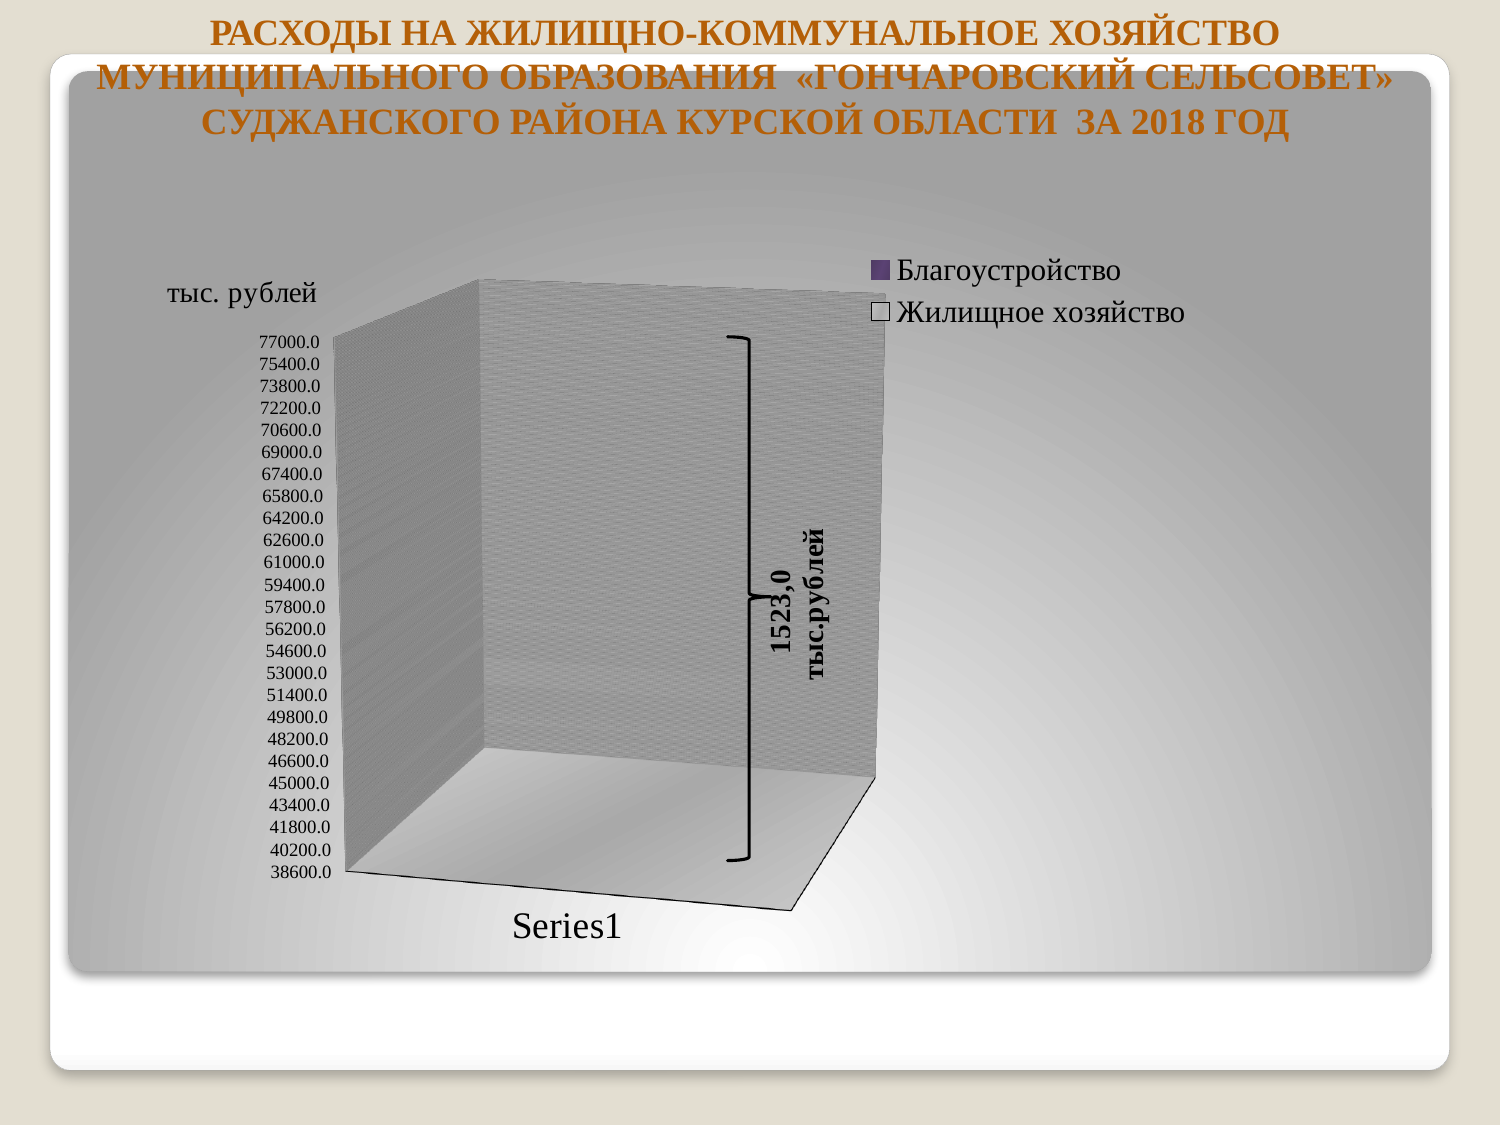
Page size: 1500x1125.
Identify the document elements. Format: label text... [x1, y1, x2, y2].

text_box [1424, 292, 1430, 399]
text_box Расходы на жилищно-коммунальное хозяйство муниципального образования «Гончаровский сельсовет» суджанского района курской области за 2018 год [70, 0, 1421, 149]
chart [152, 234, 1419, 1044]
text_box [984, 949, 1465, 1081]
